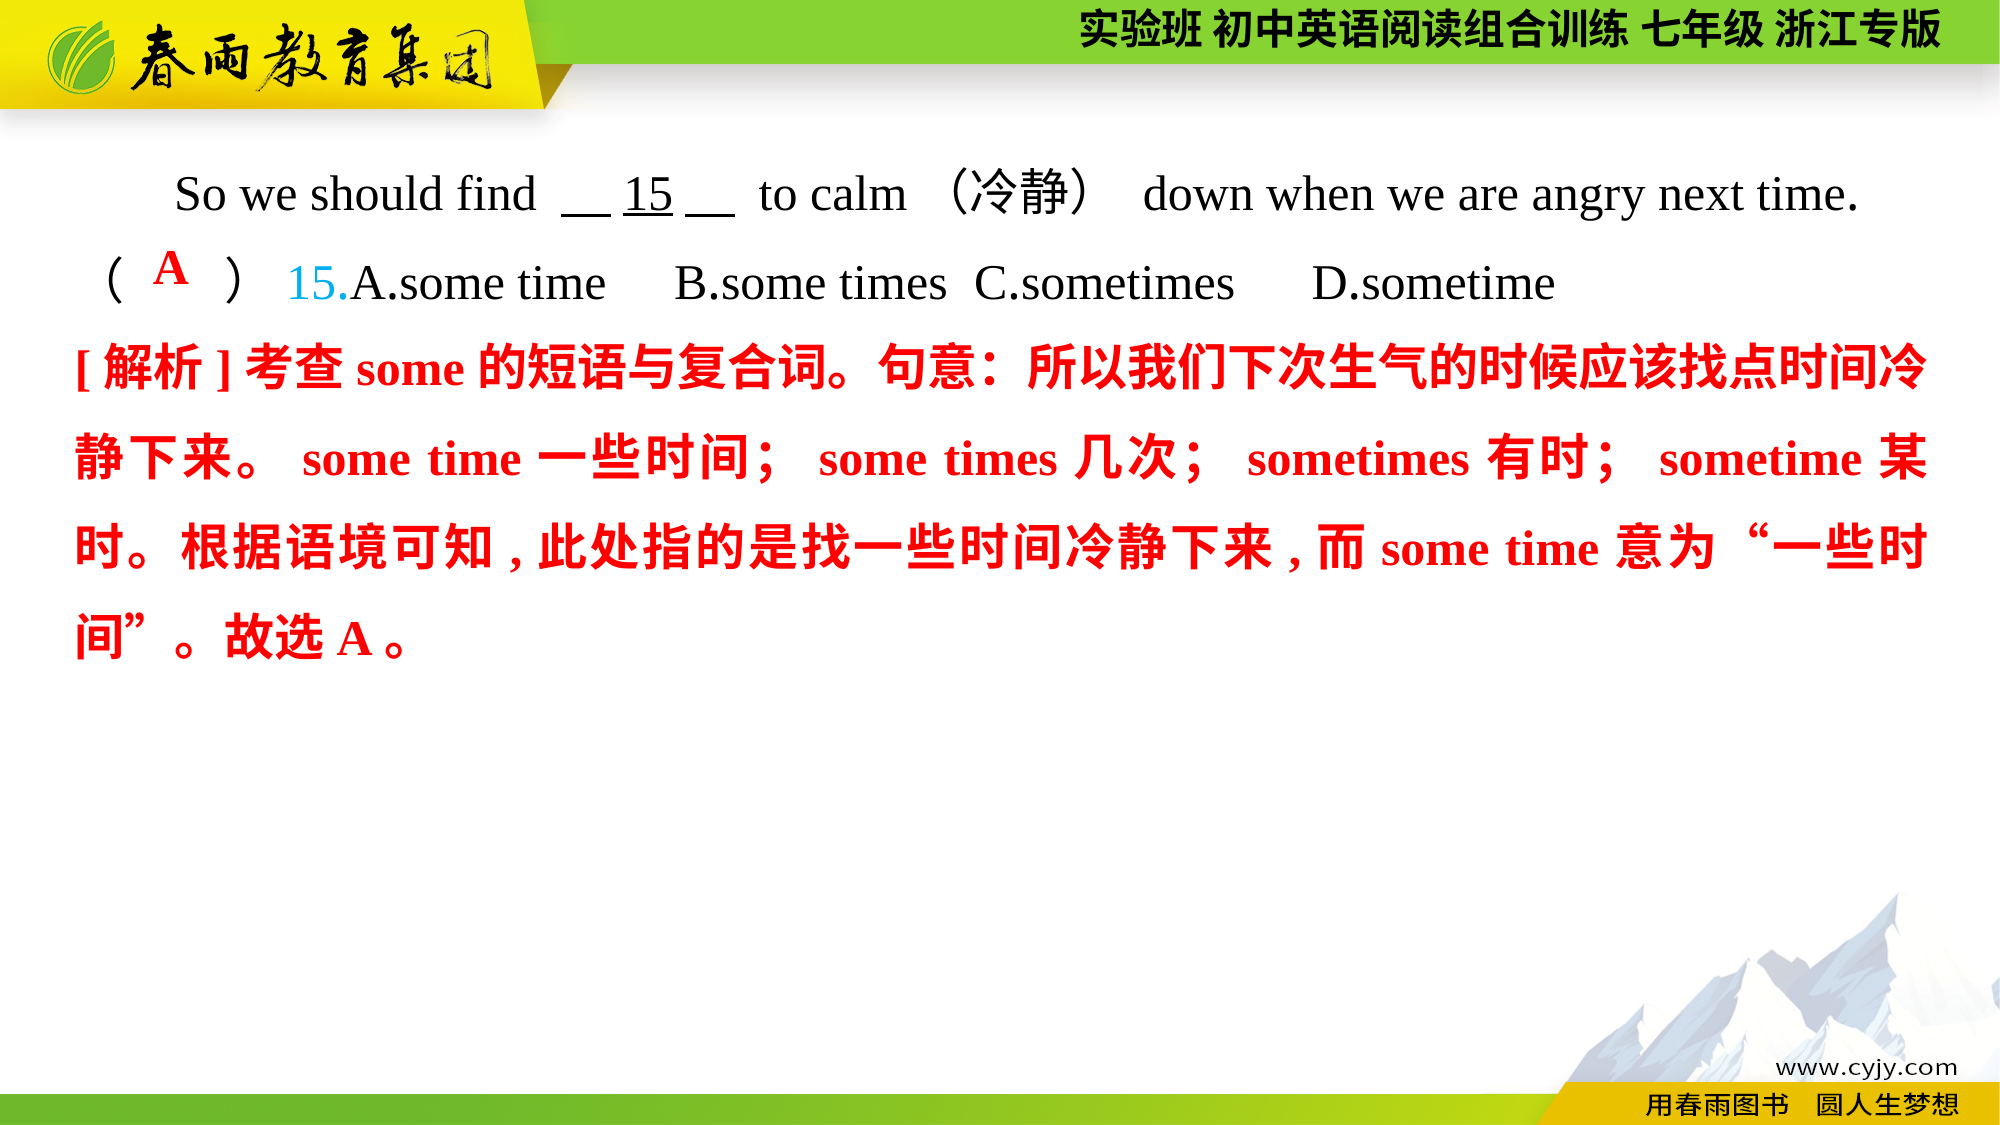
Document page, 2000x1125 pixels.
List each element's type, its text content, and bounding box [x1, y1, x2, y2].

text_box A [138, 226, 204, 298]
list So we should find 15 to calm（冷静） down when we are angry next time. （ ）15.A.some time B.some times C.sometimes D.sometime [59, 122, 1944, 298]
picture [0, 0, 2000, 1125]
text_box [解析]考查some的短语与复合词。句意：所以我们下次生气的时候应该找点时间冷静下来。some time一些时间；some times几次；sometimes有时；sometime某时。根据语境可知,此处指的是找一些时间冷静下来,而some time意为“一些时间”。故选A。 [59, 298, 1944, 673]
